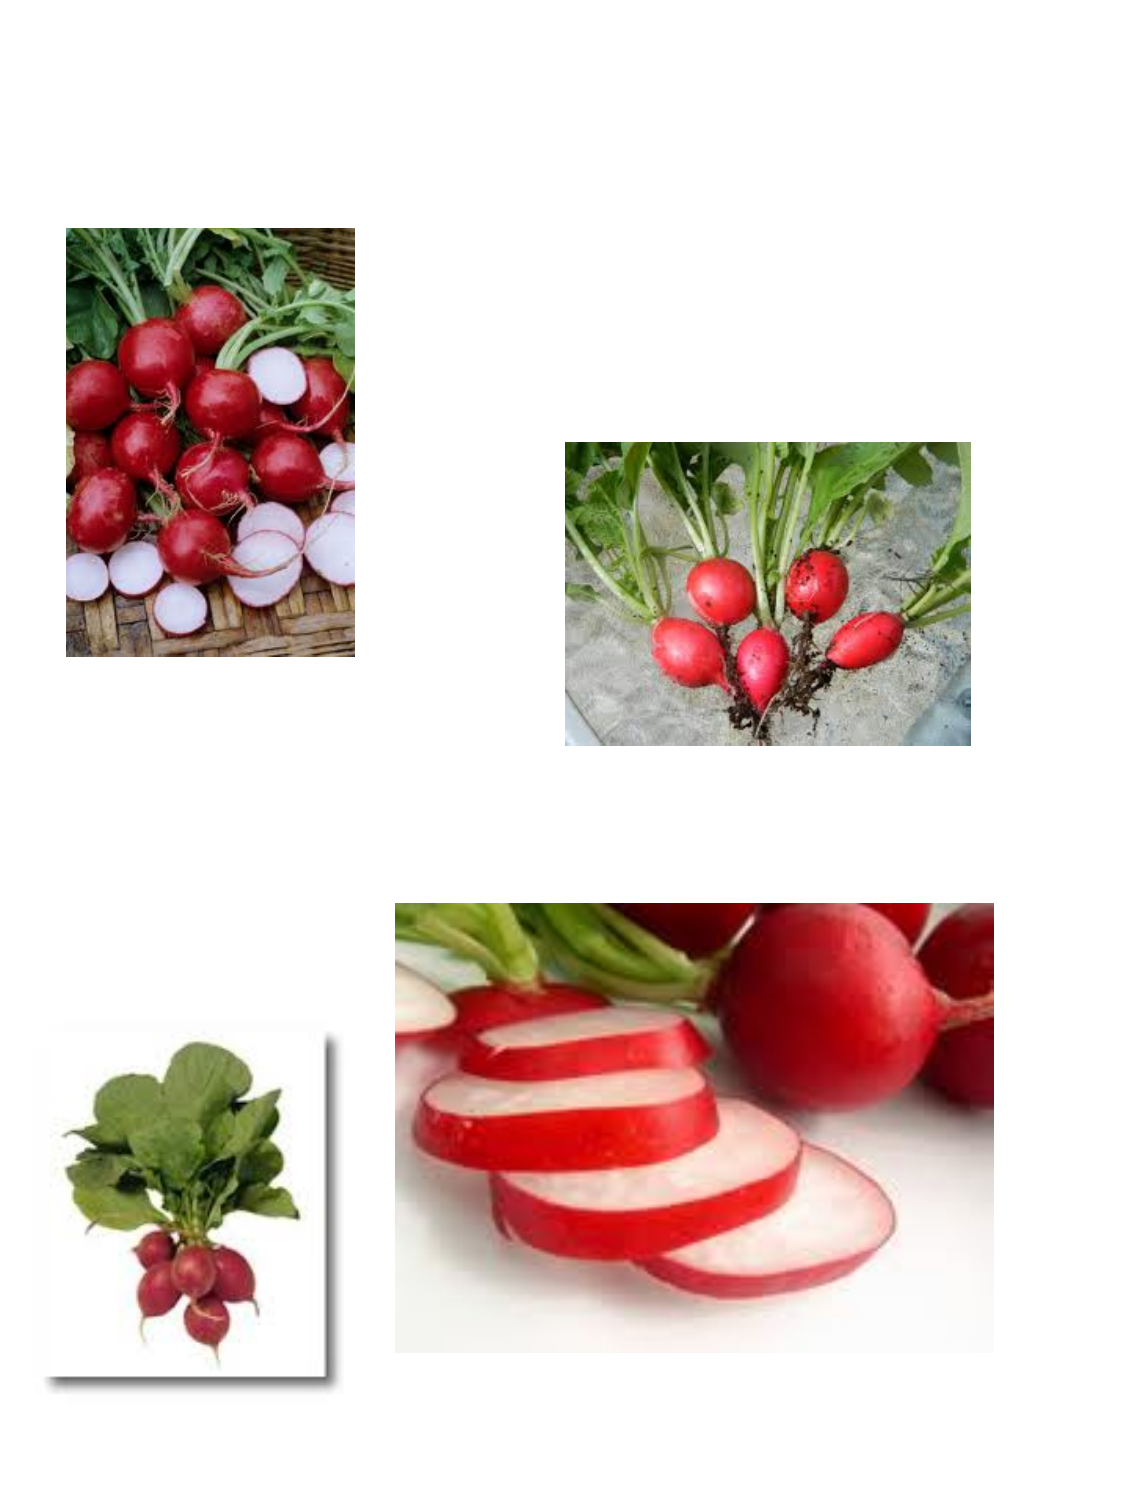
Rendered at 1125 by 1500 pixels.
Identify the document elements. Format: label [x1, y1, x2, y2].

picture [394, 903, 995, 1353]
picture [565, 442, 971, 747]
picture [15, 997, 355, 1412]
picture [66, 228, 355, 658]
